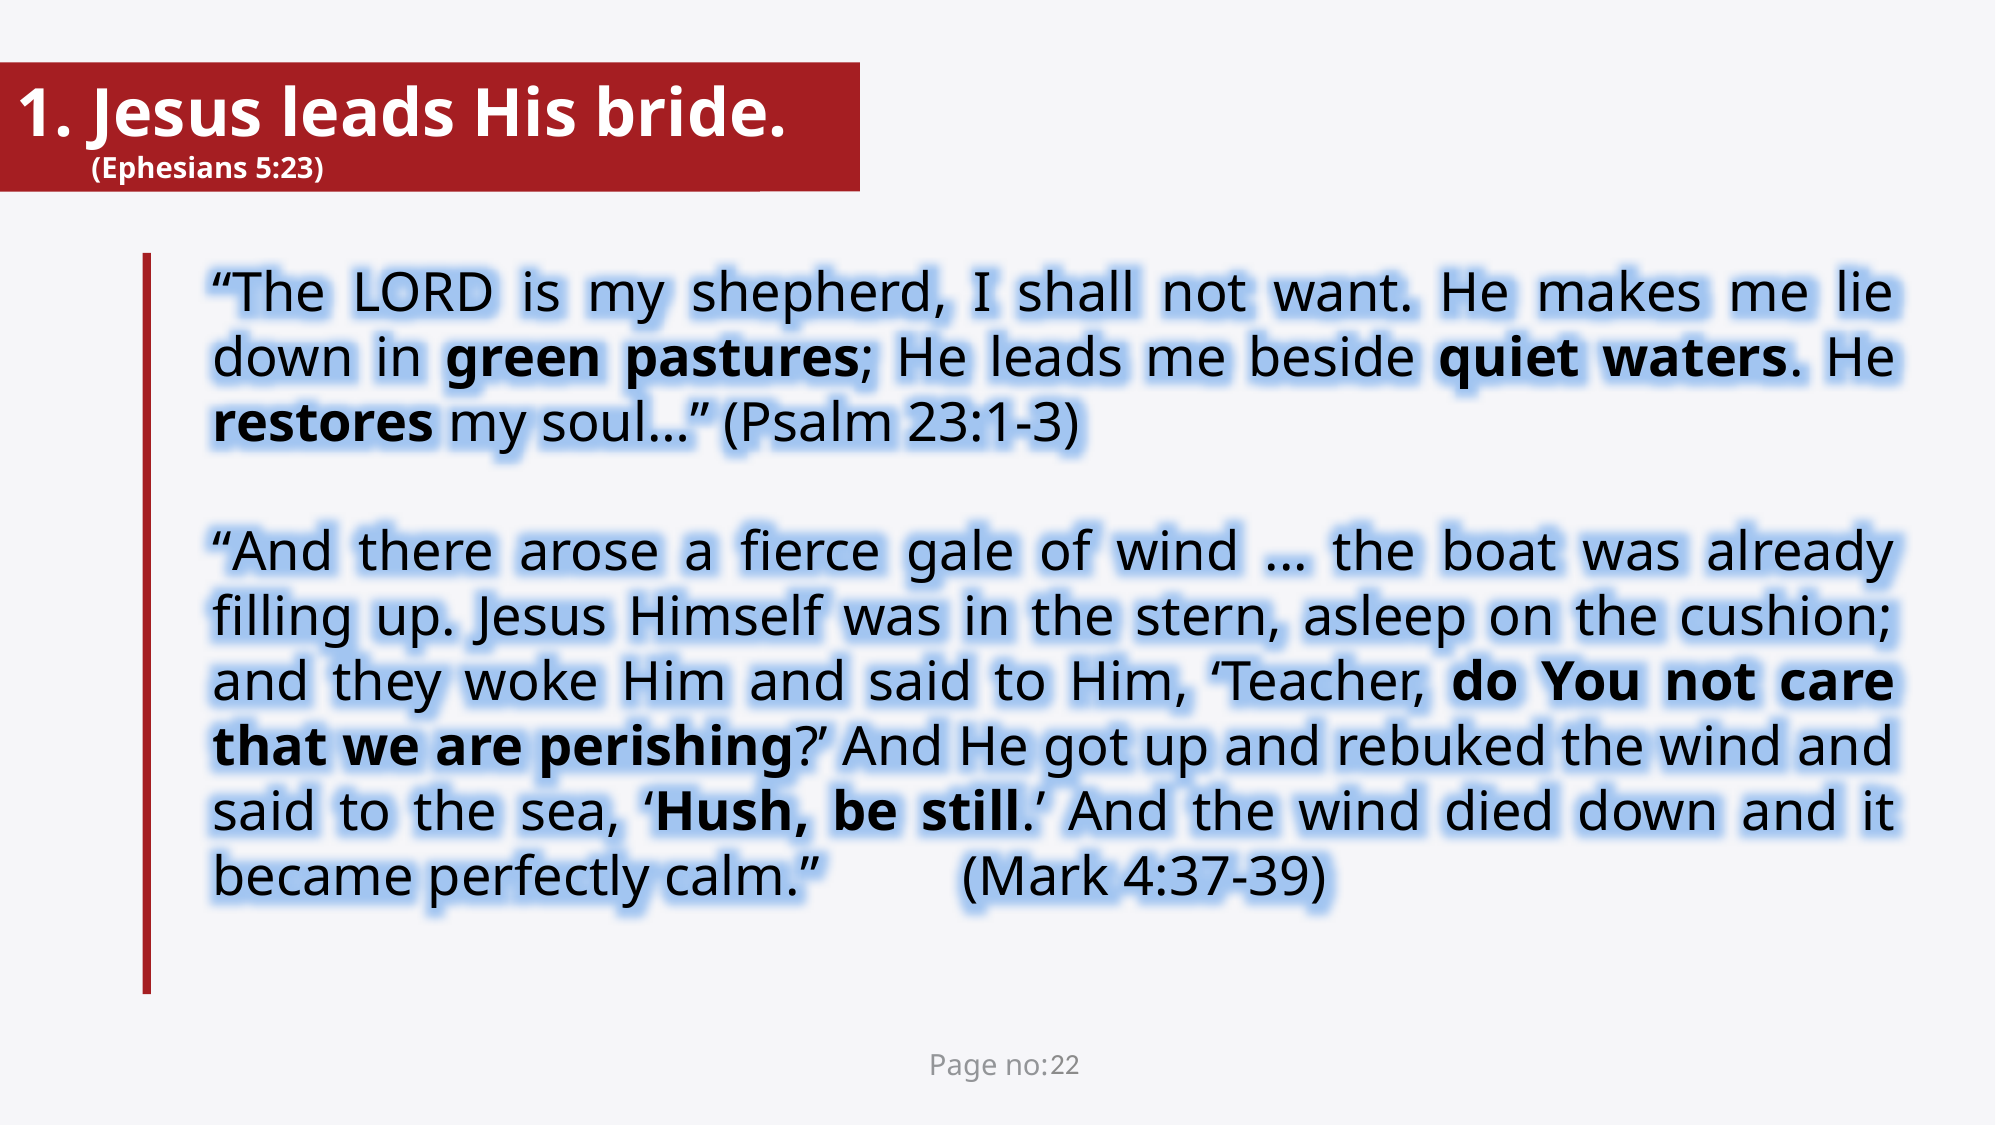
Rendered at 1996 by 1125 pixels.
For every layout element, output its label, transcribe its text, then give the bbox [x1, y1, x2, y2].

text_box “The Lord is my shepherd, I shall not want. He makes me lie down in green pastures; He leads me beside quiet waters. He restores my soul…” (Psalm 23:1-3) [198, 249, 1911, 460]
text_box “And there arose a fierce gale of wind ... the boat was already filling up. Jesus Himself was in the stern, asleep on the cushion; and they woke Him and said to Him, ‘Teacher, do You not care that we are perishing?’ And He got up and rebuked the wind and said to the sea, ‘Hush, be still.’ And the wind died down and it became perfectly calm.” (Mark 4:37-39) [198, 508, 1911, 914]
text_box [1, 62, 861, 194]
